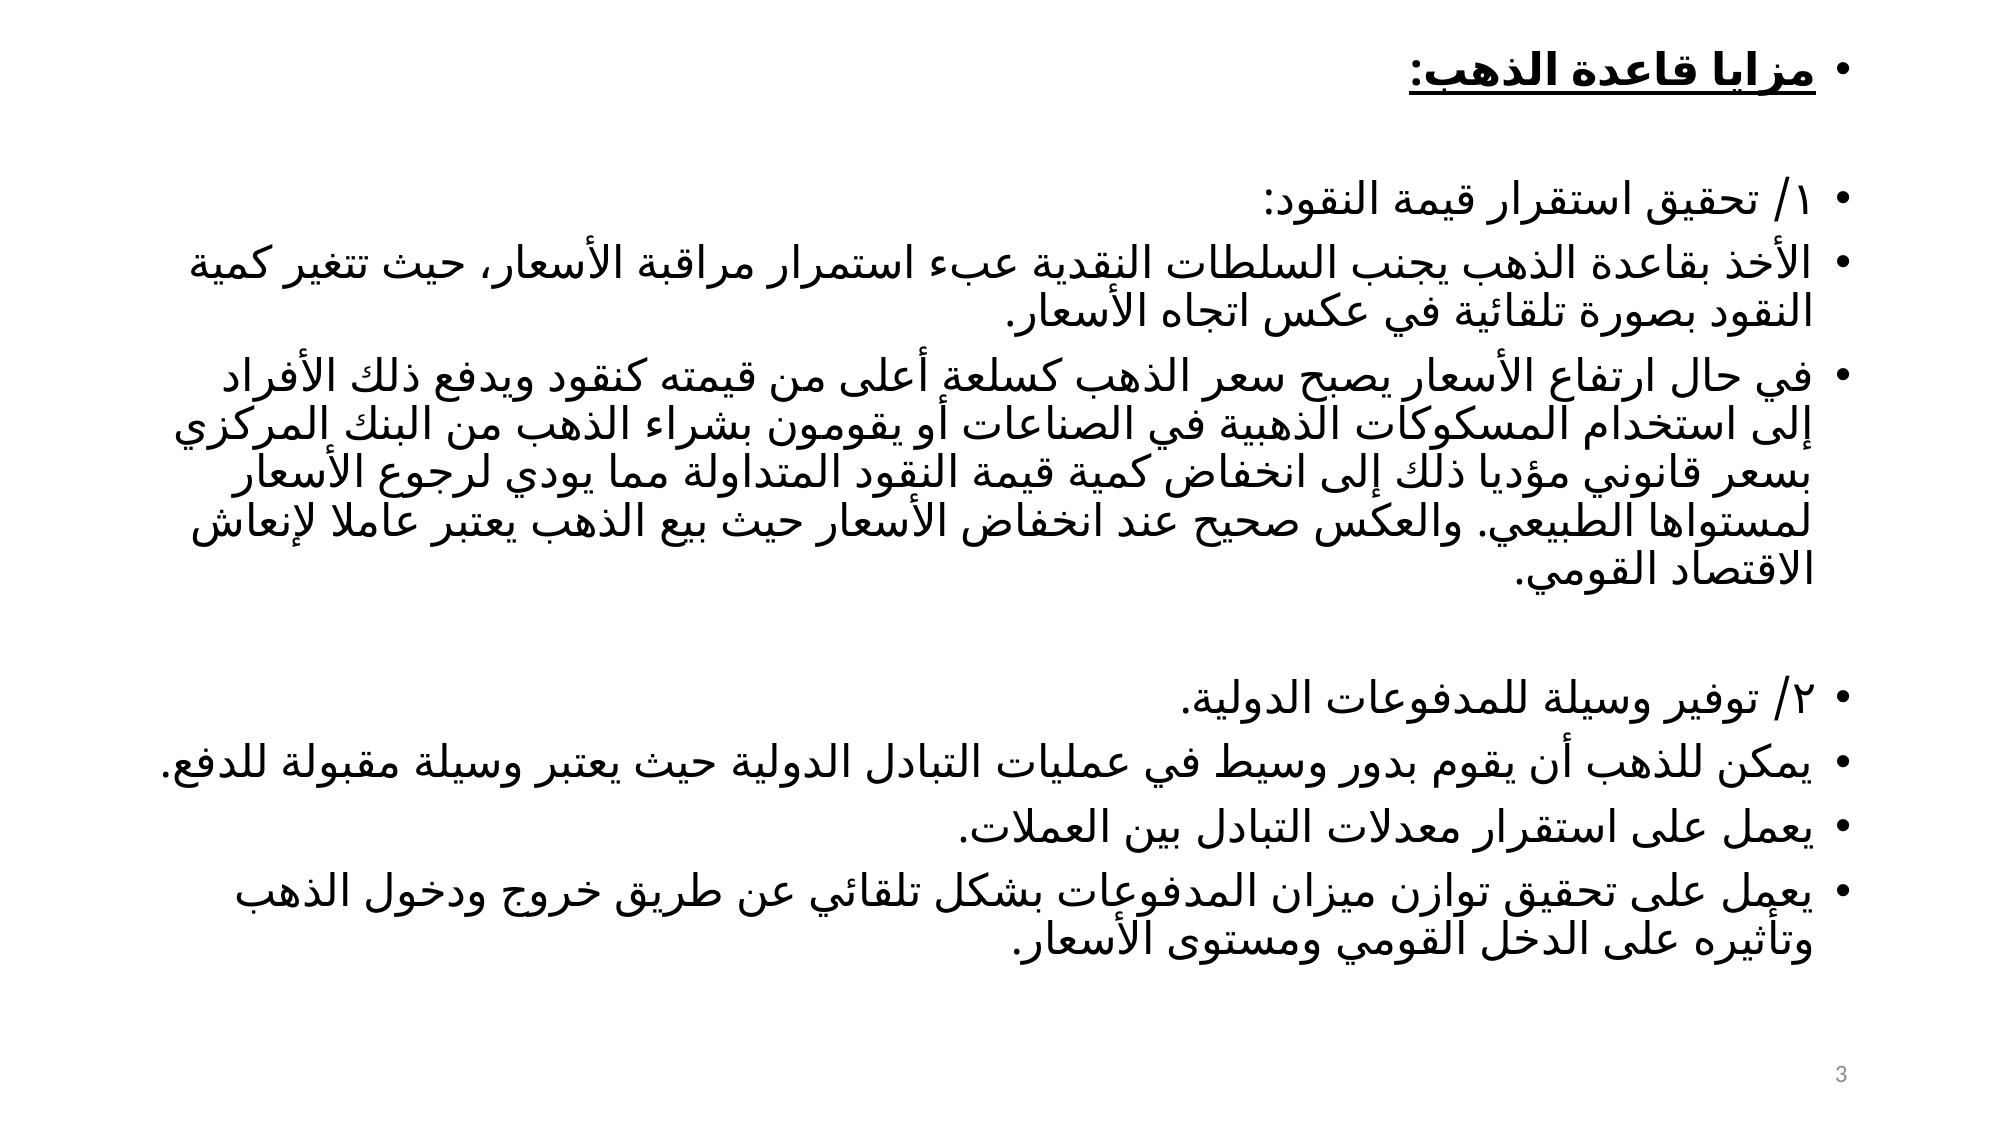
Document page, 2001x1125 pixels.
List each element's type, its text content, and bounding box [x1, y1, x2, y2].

slide_number 3 [1412, 1042, 1863, 1103]
list مزايا قاعدة الذهب: ١/ تحقيق استقرار قيمة النقود: الأخذ بقاعدة الذهب يجنب السلطات النقدية عبء استمرار مراقبة الأسعار، حيث تتغير كمية النقود بصورة تلقائية في عكس اتجاه الأسعار. في حال ارتفاع الأسعار يصبح سعر الذهب كسلعة أعلى من قيمته كنقود ويدفع ذلك الأفراد إلى استخدام المسكوكات الذهبية في الصناعات أو يقومون بشراء الذهب من البنك المركزي بسعر قانوني مؤديا ذلك إلى انخفاض كمية قيمة النقود المتداولة مما يودي لرجوع الأسعار لمستواها الطبيعي. والعكس صحيح عند انخفاض الأسعار حيث بيع الذهب يعتبر عاملا لإنعاش الاقتصاد القومي. ٢/ توفير وسيلة للمدفوعات الدولية. يمكن للذهب أن يقوم بدور وسيط في عمليات التبادل الدولية حيث يعتبر وسيلة مقبولة للدفع. يعمل على استقرار معدلات التبادل بين العملات. يعمل على تحقيق توازن ميزان المدفوعات بشكل تلقائي عن طريق خروج ودخول الذهب وتأثيره على الدخل القومي ومستوى الأسعار. [137, 39, 1863, 1014]
